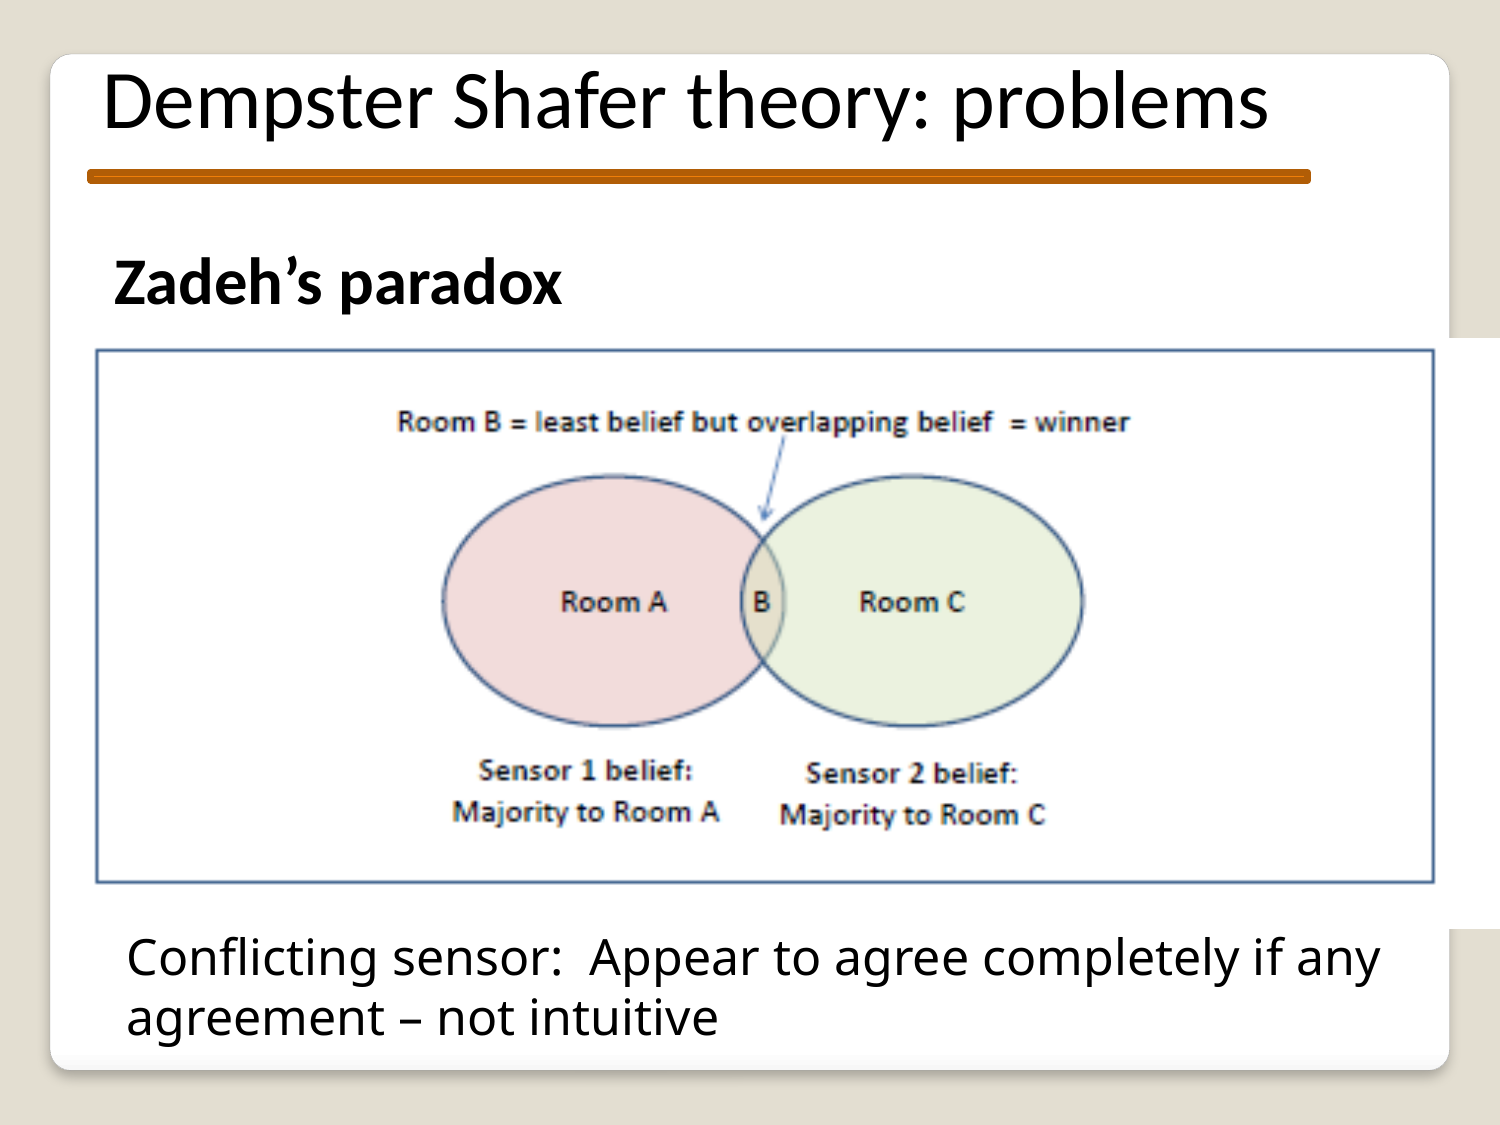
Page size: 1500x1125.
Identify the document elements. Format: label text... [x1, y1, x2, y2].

text_box [88, 254, 1400, 336]
text_box [87, 169, 1311, 184]
text_box Zadeh’s paradox [99, 230, 1471, 325]
text_box Conflicting sensor: Appear to agree completely if any agreement – not intuitive [112, 942, 1459, 1103]
text_box Dempster Shafer theory: problems [87, 38, 1459, 153]
picture [58, 337, 1500, 929]
